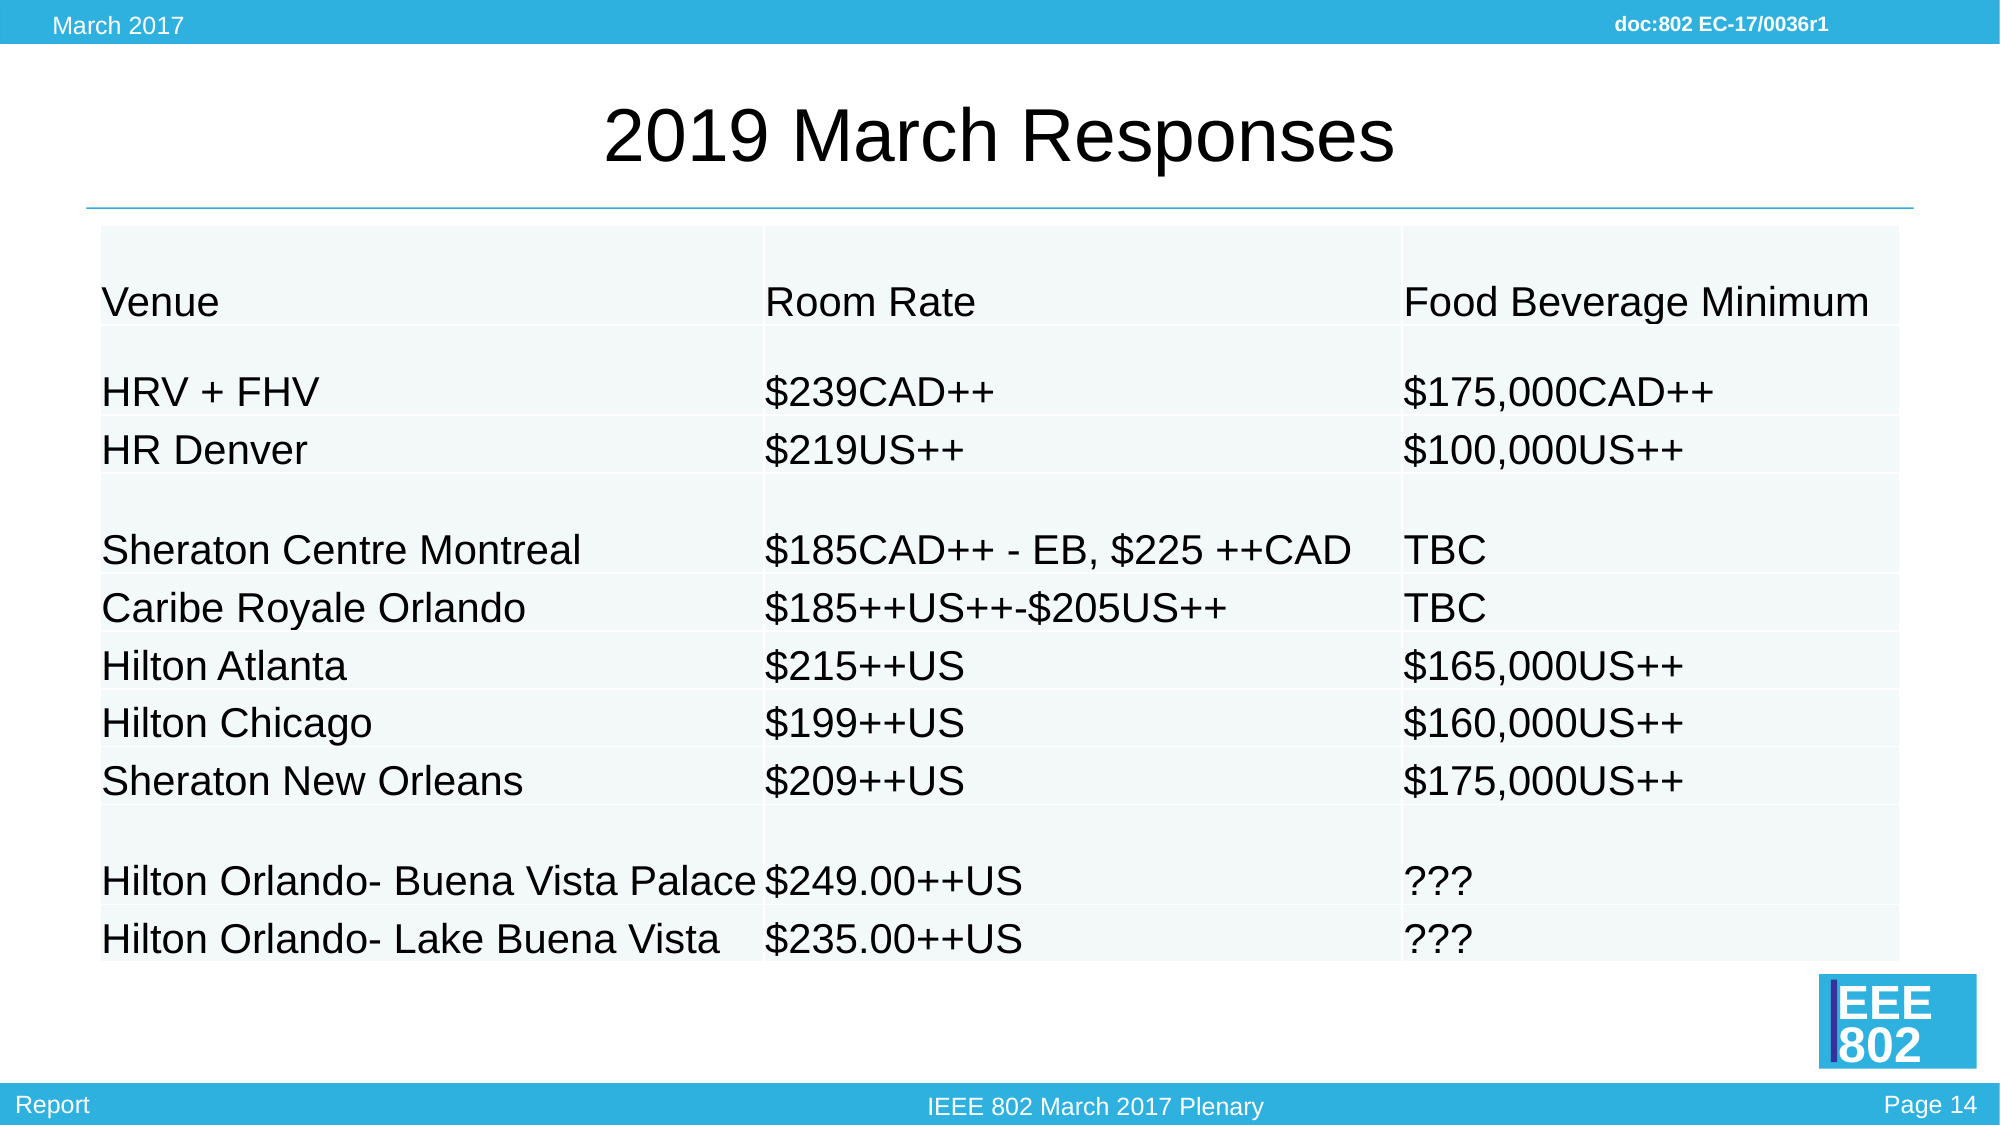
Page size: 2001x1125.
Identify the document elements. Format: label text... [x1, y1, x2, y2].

table_header Room Rate [765, 226, 1401, 324]
table_cell Hilton Orlando- Lake Buena Vista [101, 905, 763, 961]
table_cell $175,000CAD++ [1403, 326, 1899, 414]
table_cell ??? [1403, 805, 1899, 904]
table_cell $185CAD++ - EB, $225 ++CAD [765, 474, 1401, 572]
table_cell Hilton Chicago [101, 690, 763, 746]
table_cell $235.00++US [765, 905, 1401, 961]
table_cell HRV + FHV [101, 326, 763, 414]
table_header Food Beverage Minimum [1403, 226, 1899, 324]
table_cell $215++US [765, 632, 1401, 688]
table_cell $199++US [765, 690, 1401, 746]
table_cell Sheraton New Orleans [101, 747, 763, 804]
table_cell $175,000US++ [1403, 747, 1899, 804]
table_cell ??? [1403, 905, 1899, 961]
table_cell Hilton Atlanta [101, 632, 763, 688]
table_cell HR Denver [101, 416, 763, 472]
table_cell $239CAD++ [765, 326, 1401, 414]
table_cell Caribe Royale Orlando [101, 574, 763, 630]
table_cell $160,000US++ [1403, 690, 1899, 746]
table_cell TBC [1403, 574, 1899, 630]
table_cell $249.00++US [765, 805, 1401, 904]
table_cell TBC [1403, 474, 1899, 572]
table_cell $185++US++-$205US++ [765, 574, 1401, 630]
table_header Venue [101, 226, 763, 324]
table_cell $100,000US++ [1403, 416, 1899, 472]
table_cell $219US++ [765, 416, 1401, 472]
table_cell $165,000US++ [1403, 632, 1899, 688]
table_cell Hilton Orlando- Buena Vista Palace [101, 805, 763, 904]
title 2019 March Responses [99, 66, 1900, 197]
table_cell $209++US [765, 747, 1401, 804]
table_cell Sheraton Centre Montreal [101, 474, 763, 572]
